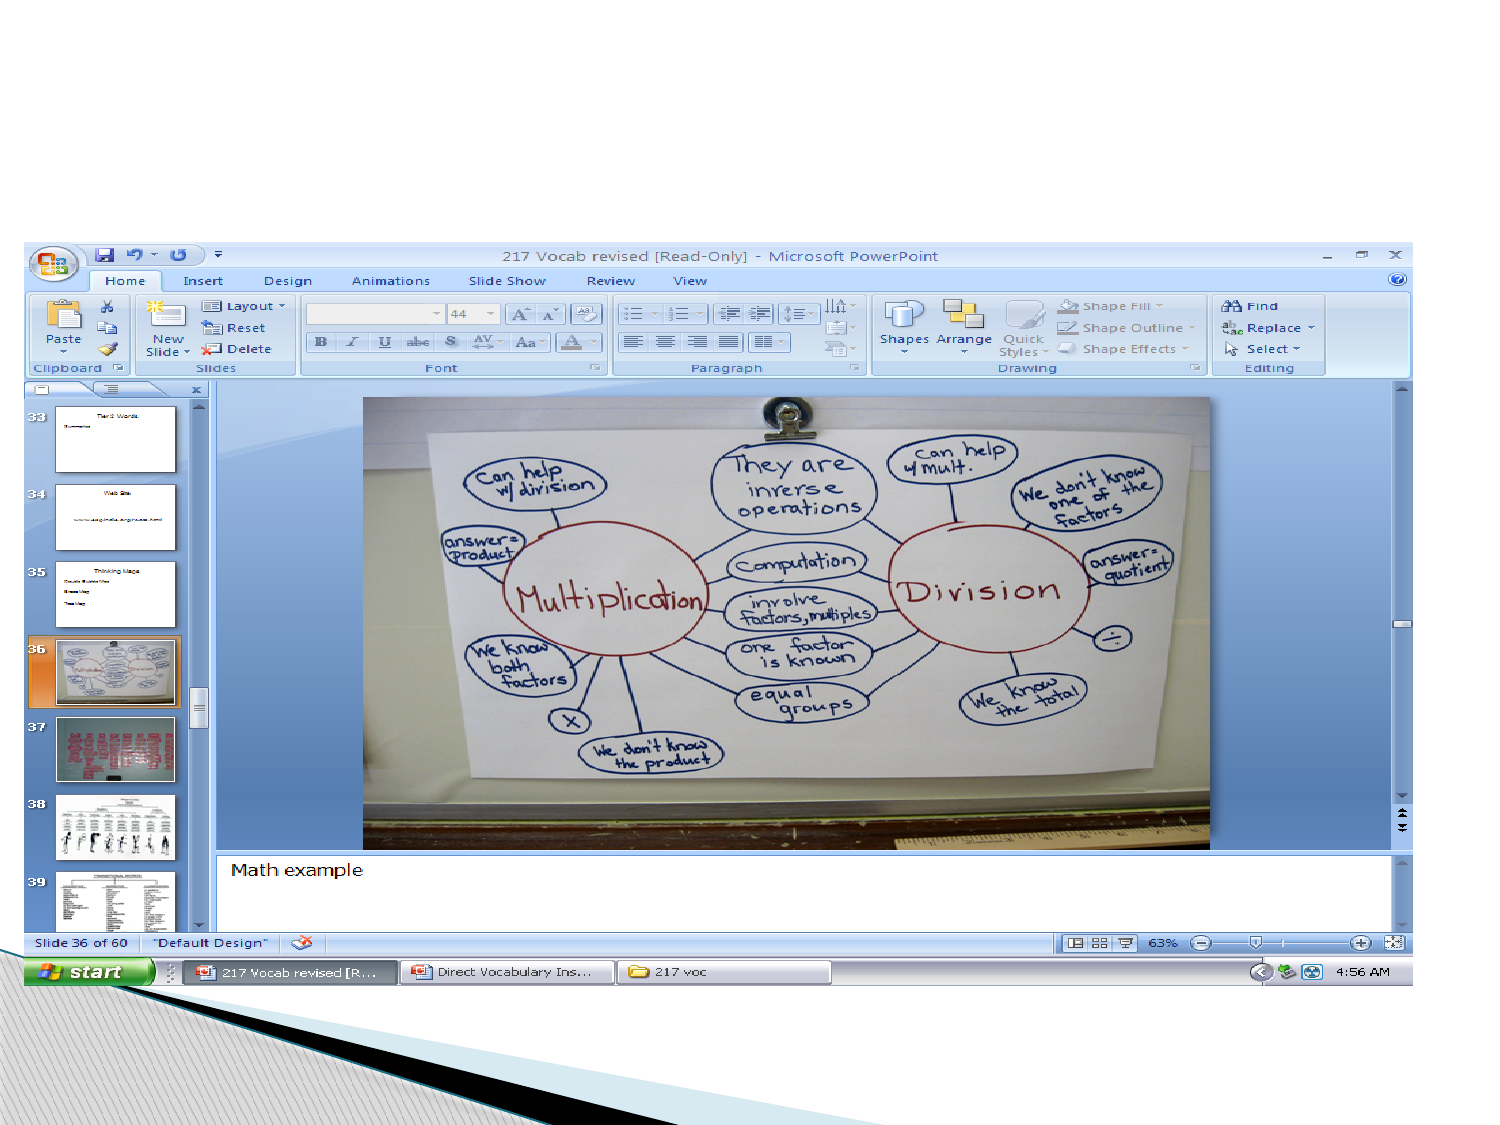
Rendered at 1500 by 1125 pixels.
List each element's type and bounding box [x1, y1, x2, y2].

list [24, 242, 1413, 986]
